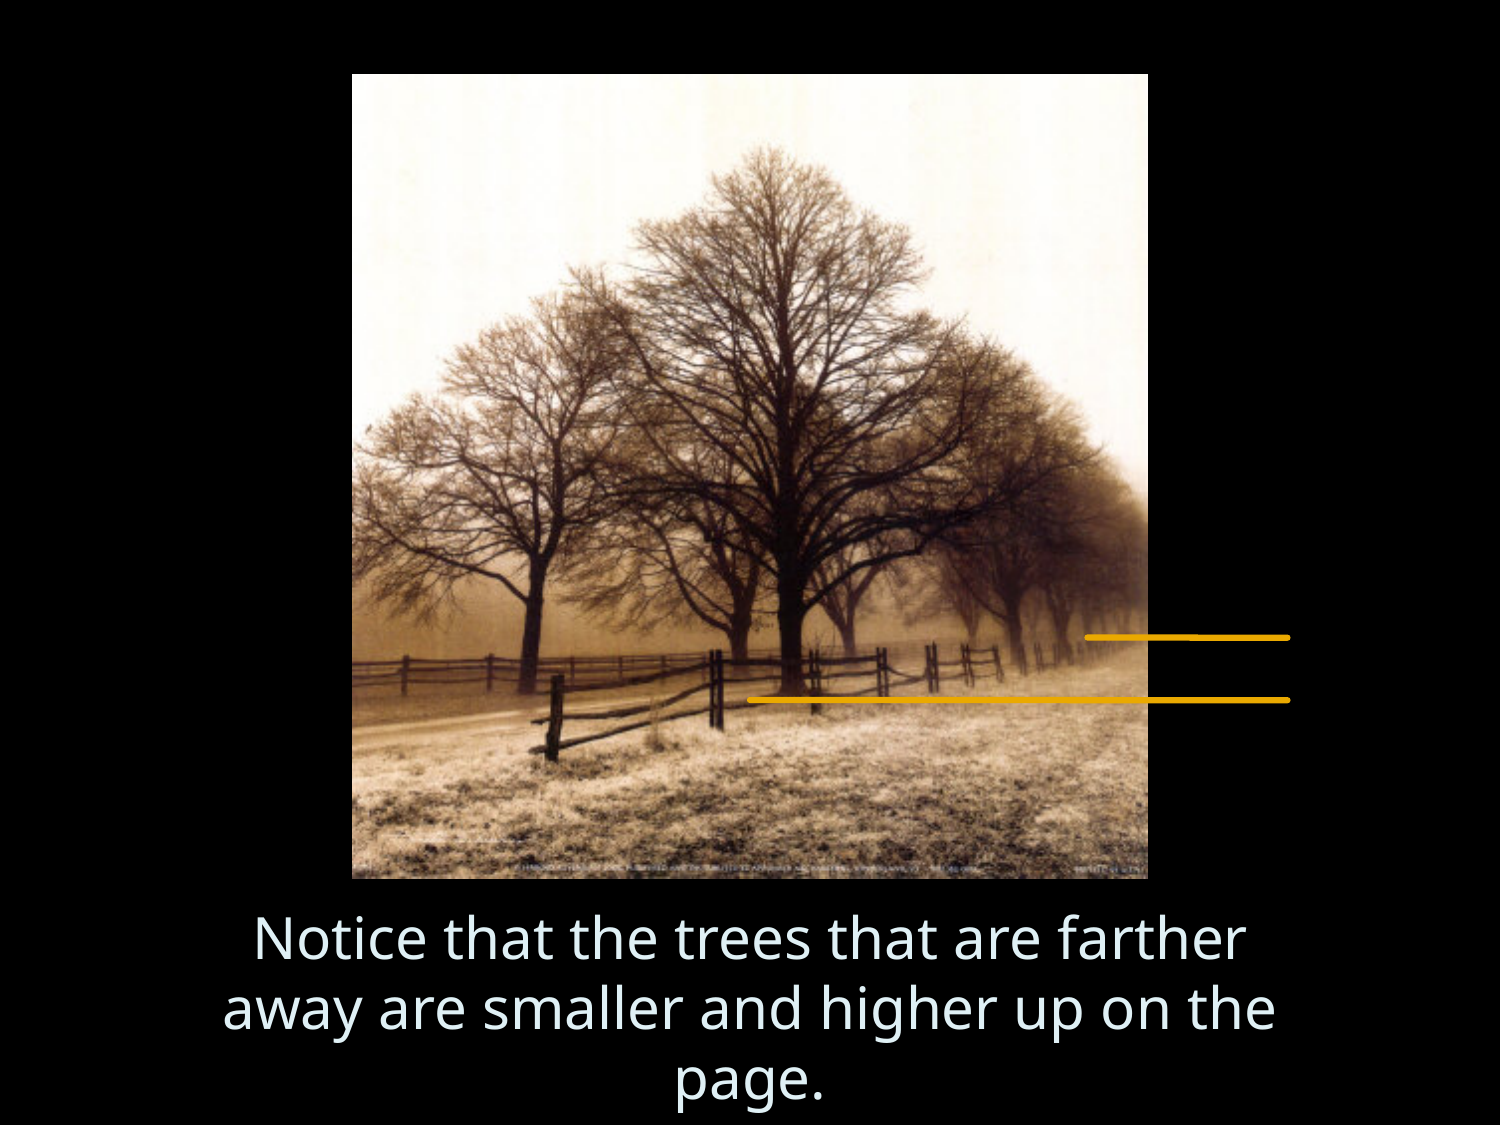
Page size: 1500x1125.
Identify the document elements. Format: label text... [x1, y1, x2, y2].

picture [352, 74, 1148, 879]
text_box Notice that the trees that are farther away are smaller and higher up on the page. [174, 893, 1325, 1119]
